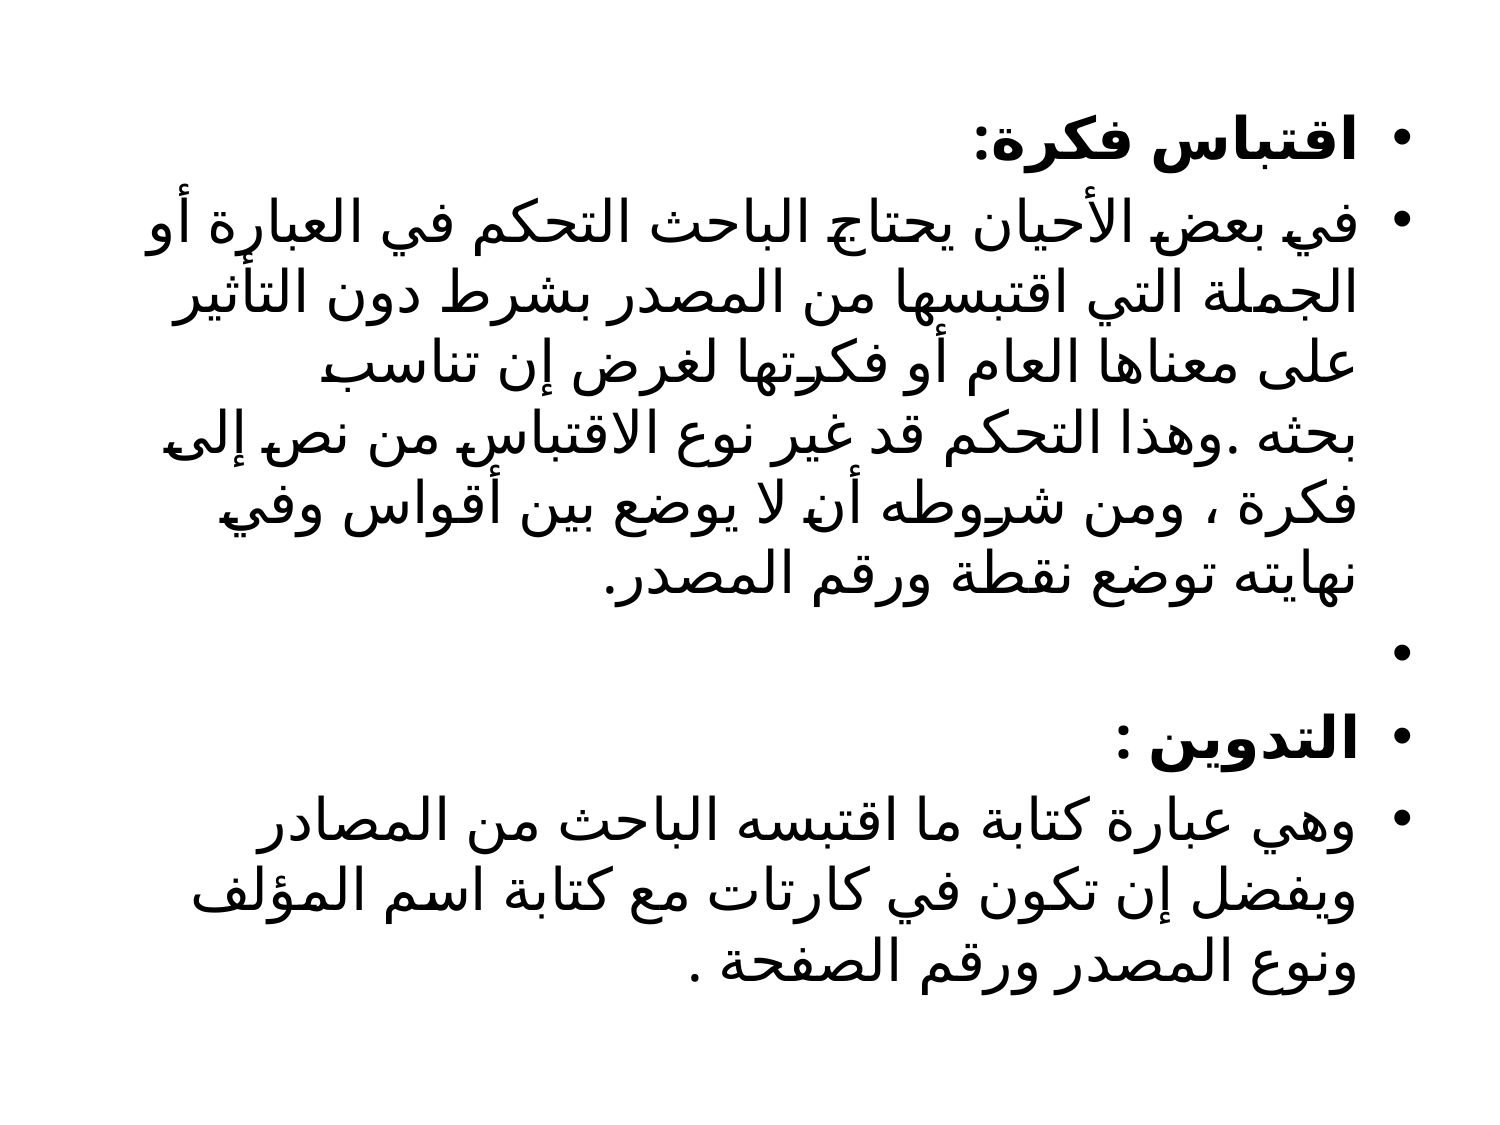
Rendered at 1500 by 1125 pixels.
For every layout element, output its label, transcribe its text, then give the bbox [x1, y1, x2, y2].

list اقتباس فكرة: في بعض الأحيان يحتاج الباحث التحكم في العبارة أو الجملة التي اقتبسها من المصدر بشرط دون التأثير على معناها العام أو فكرتها لغرض إن تناسب بحثه .وهذا التحكم قد غير نوع الاقتباس من نص إلى فكرة ، ومن شروطه أن لا يوضع بين أقواس وفي نهايته توضع نقطة ورقم المصدر. التدوين : وهي عبارة كتابة ما اقتبسه الباحث من المصادر ويفضل إن تكون في كارتات مع كتابة اسم المؤلف ونوع المصدر ورقم الصفحة . [75, 93, 1425, 1005]
